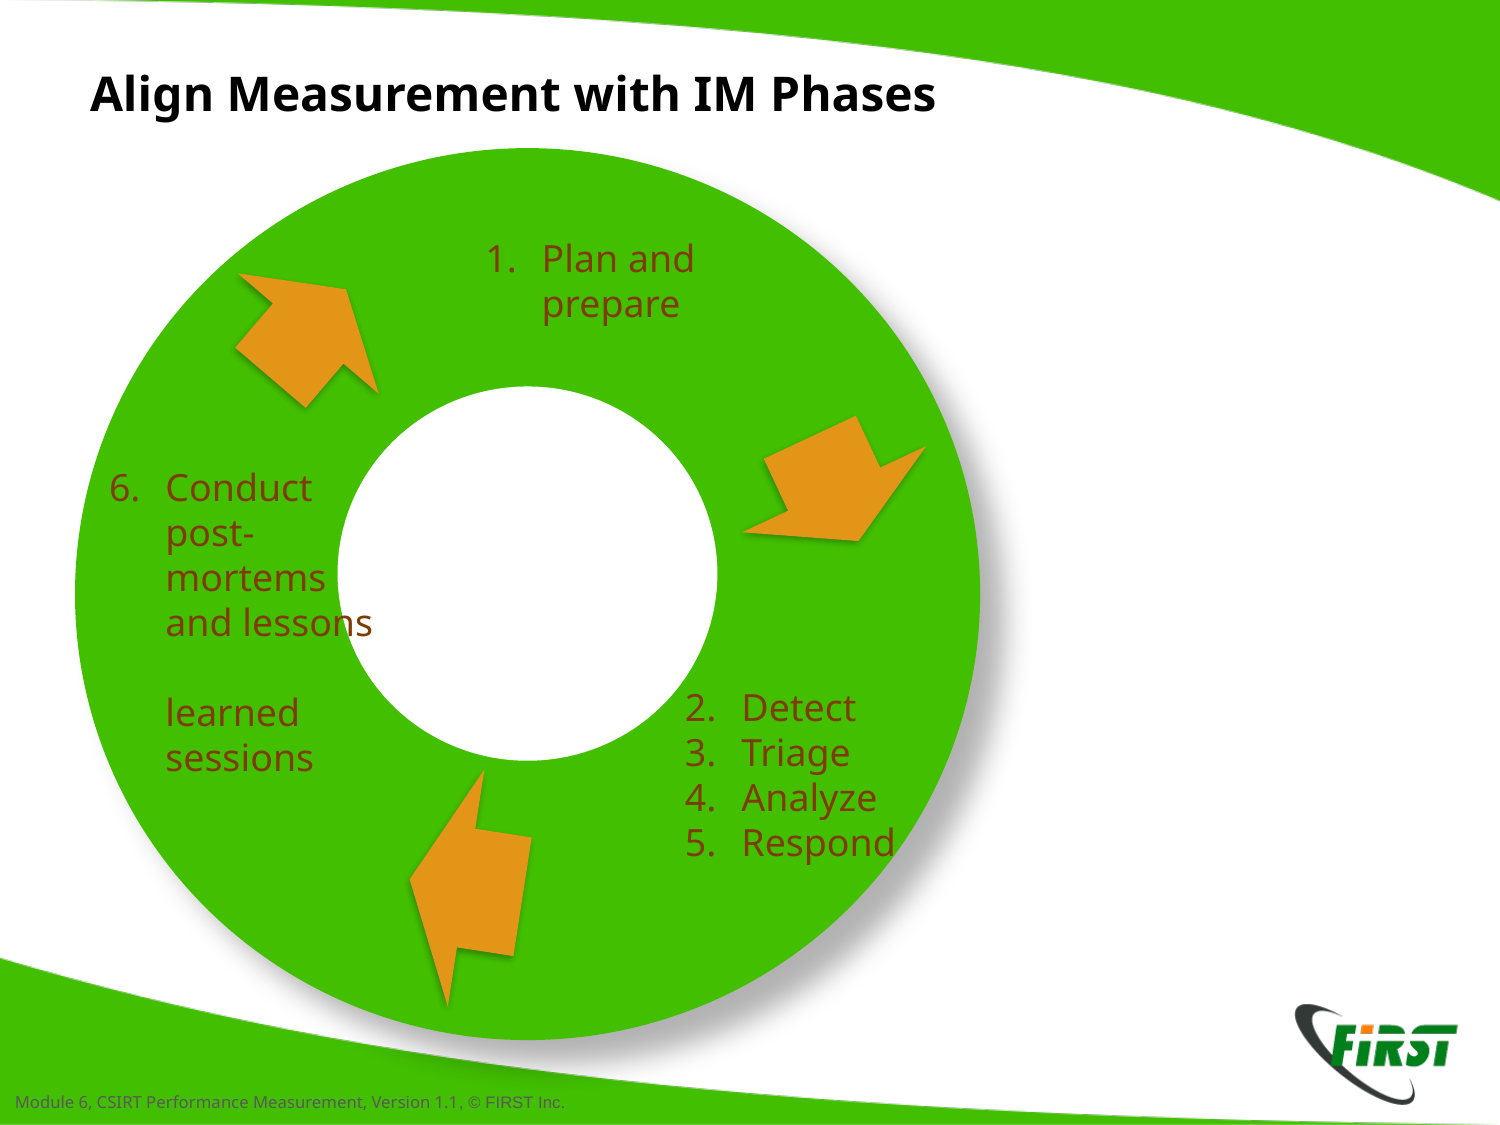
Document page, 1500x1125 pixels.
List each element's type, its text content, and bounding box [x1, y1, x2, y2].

picture [0, 0, 1500, 1125]
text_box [74, 148, 981, 1041]
title Align Measurement with IM Phases [75, 62, 1425, 130]
